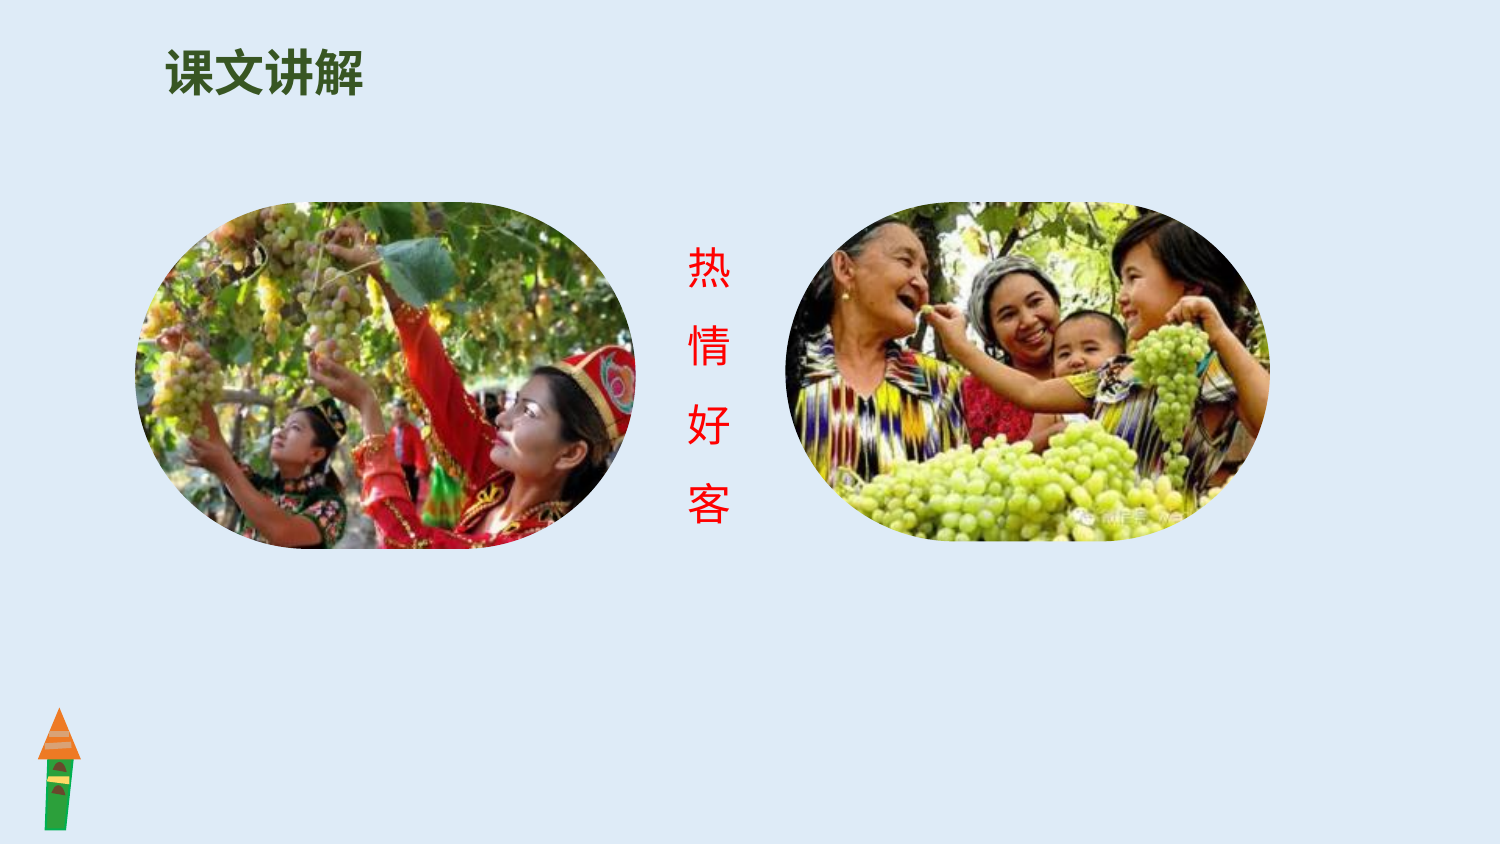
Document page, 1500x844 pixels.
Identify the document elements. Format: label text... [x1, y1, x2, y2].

picture [135, 202, 636, 549]
picture [785, 202, 1270, 542]
text_box 热情好客 [675, 159, 746, 585]
text_box 课文讲解 [152, 35, 376, 107]
